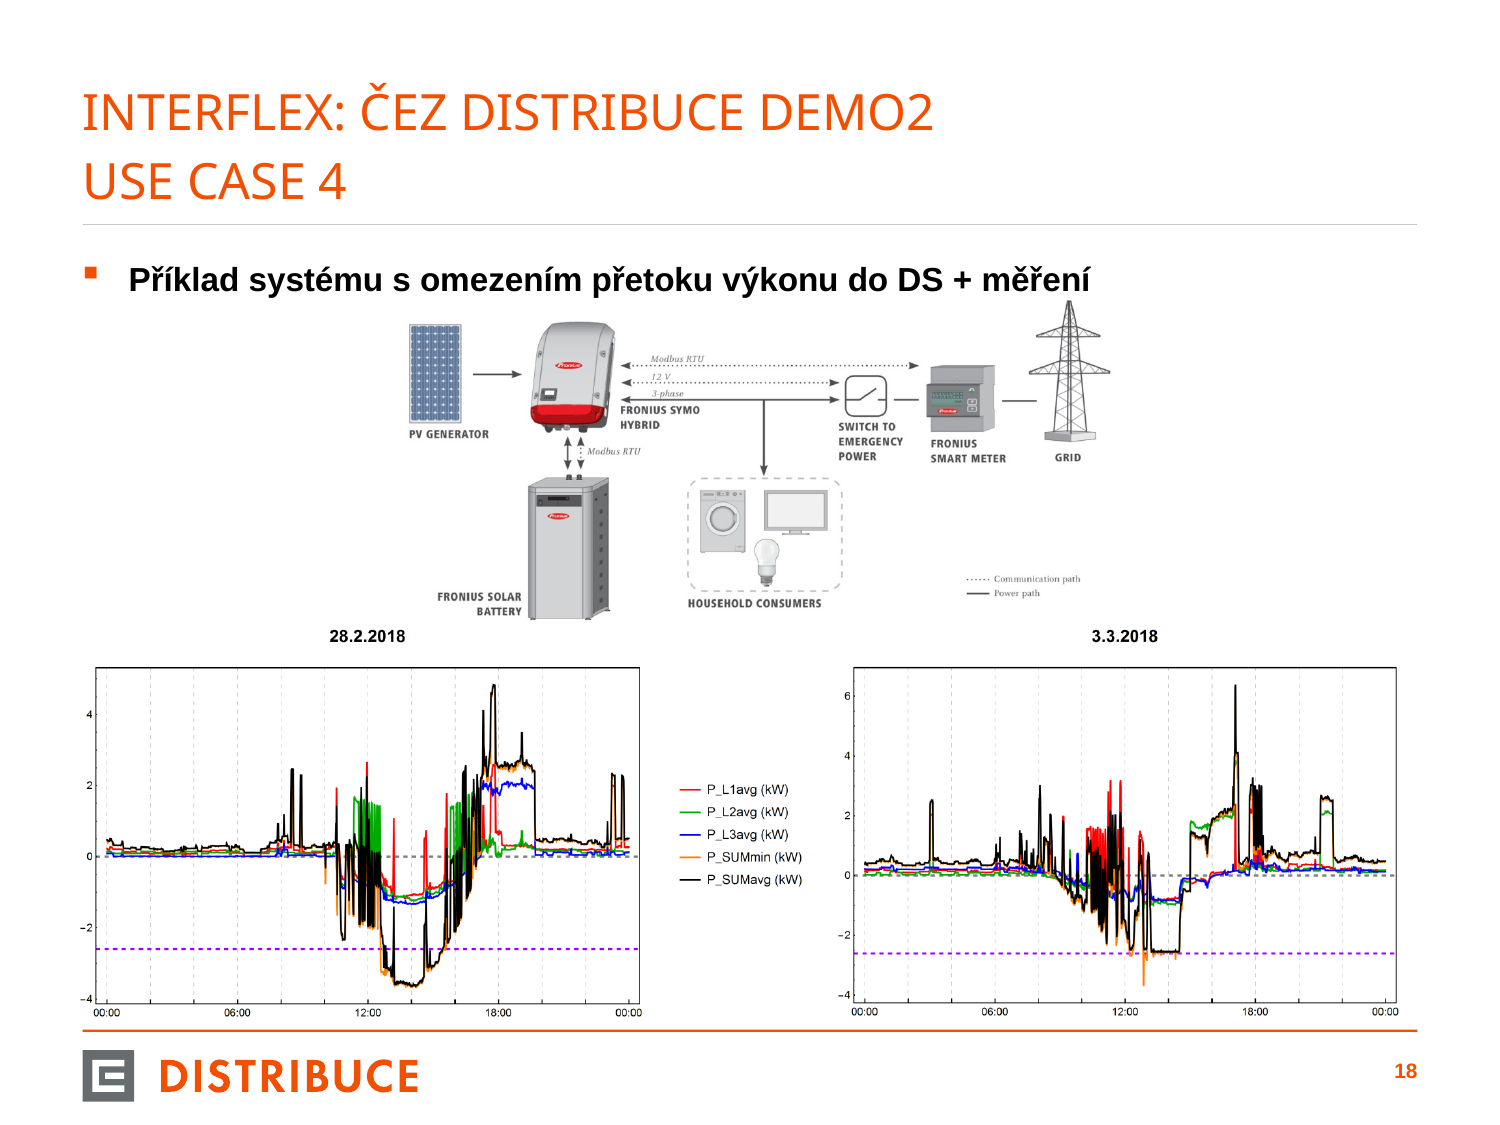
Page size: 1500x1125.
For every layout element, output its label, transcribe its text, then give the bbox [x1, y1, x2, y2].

slide_number 17 [1366, 1044, 1418, 1097]
title Interflex: ČEZ Distribuce DEMO2 Use Case 4 [82, 71, 1418, 211]
text_box Příklad systému s omezením přetoku výkonu do DS + měření [81, 249, 1433, 1003]
picture [60, 272, 1407, 1026]
